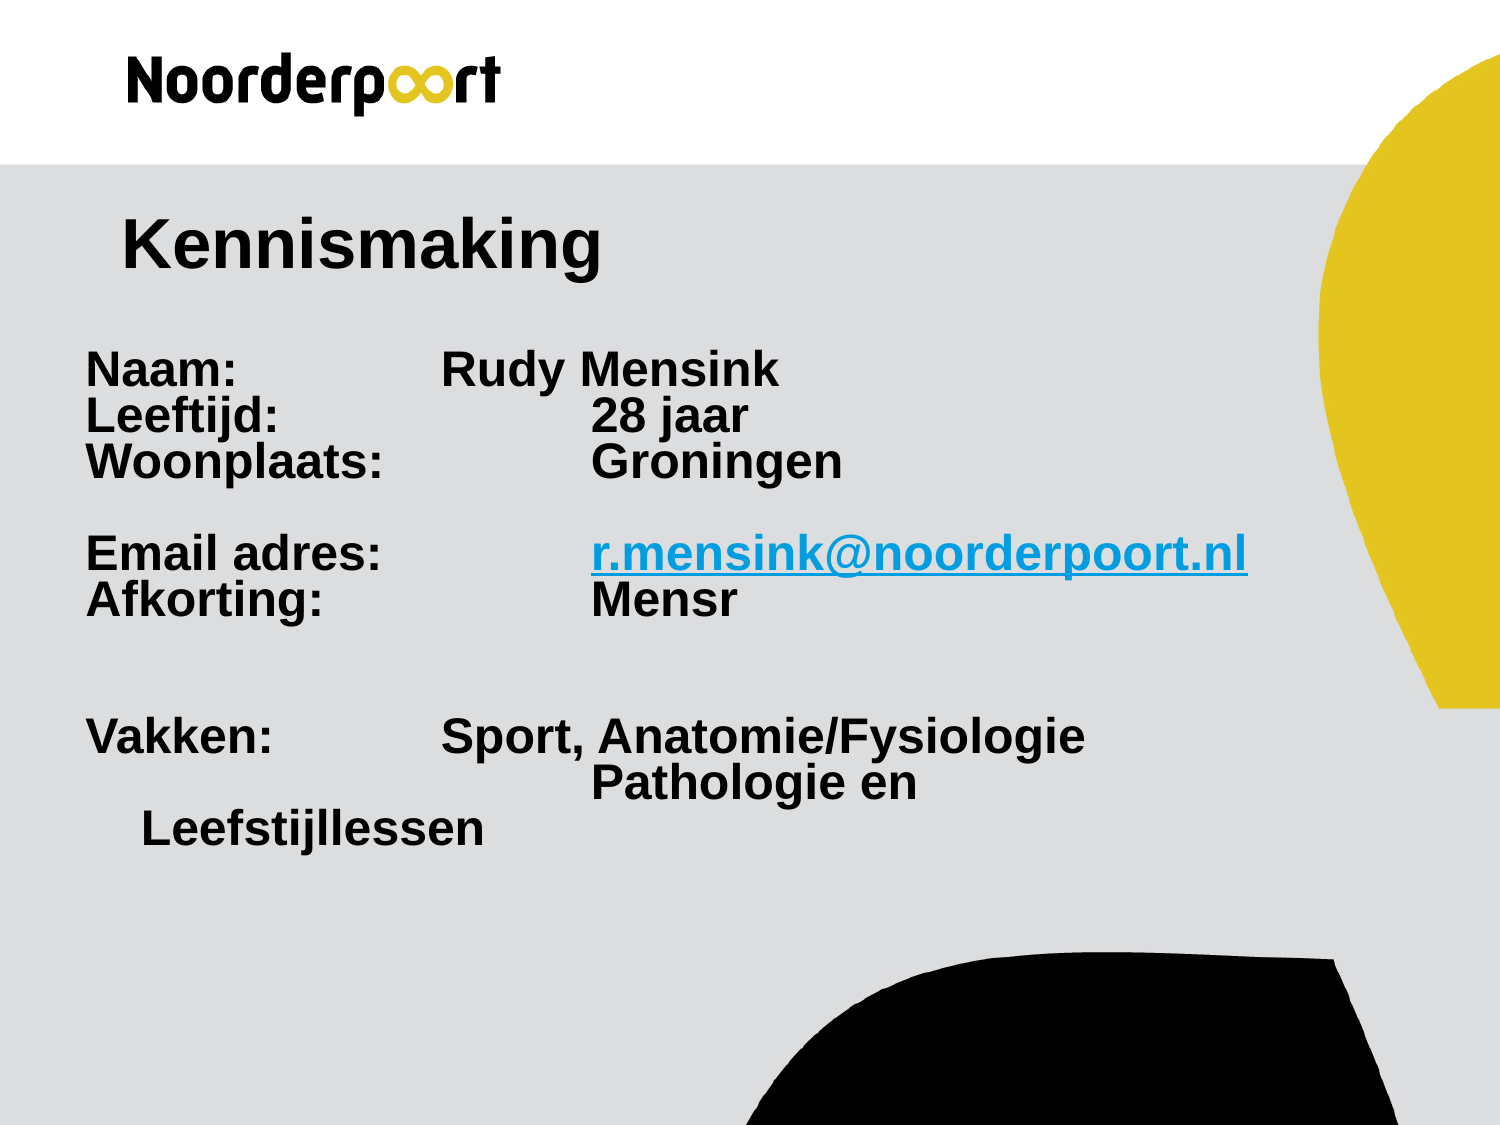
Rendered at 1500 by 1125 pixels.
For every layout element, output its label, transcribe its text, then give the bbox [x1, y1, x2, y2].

list Naam: Rudy Mensink Leeftijd: 28 jaar Woonplaats: Groningen Email adres: r.mensink@noorderpoort.nl Afkorting: Mensr Vakken: Sport, Anatomie/Fysiologie Pathologie en Leefstijllessen [70, 343, 1292, 927]
title Kennismaking [106, 187, 1290, 294]
picture [0, 0, 1500, 1125]
